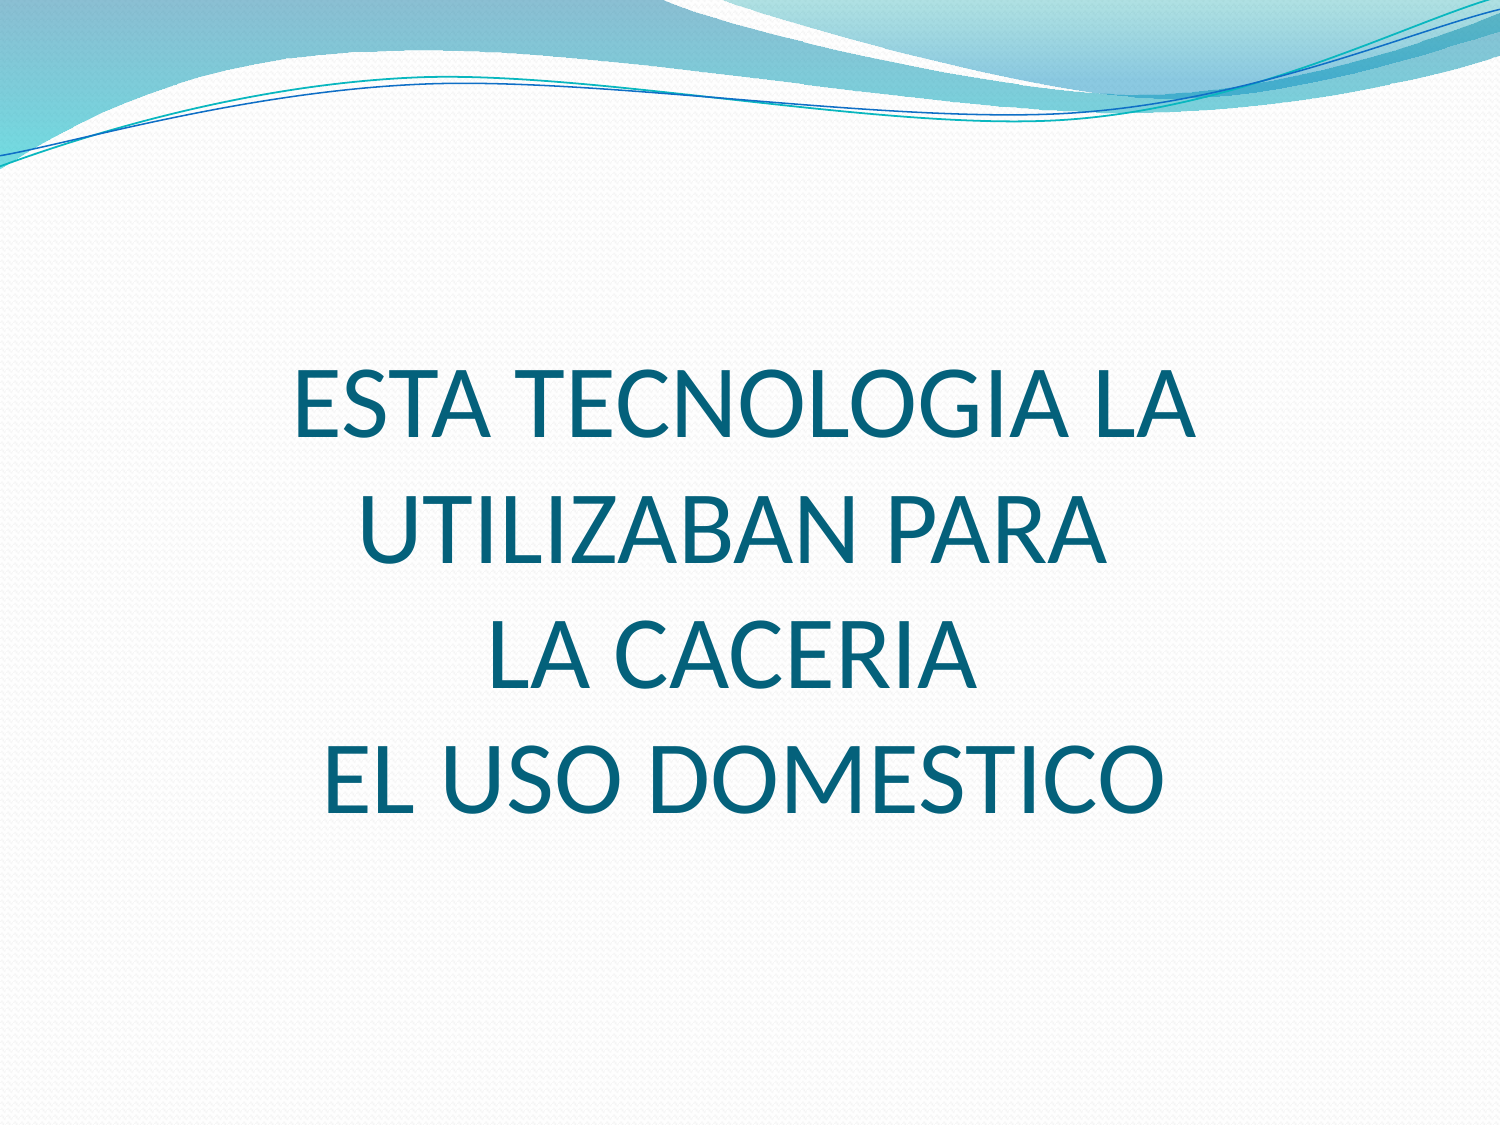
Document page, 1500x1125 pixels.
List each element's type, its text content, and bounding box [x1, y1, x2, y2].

title ESTA TECNOLOGIA LA UTILIZABAN PARA LA CACERIA EL USO DOMESTICO [76, 160, 1412, 835]
